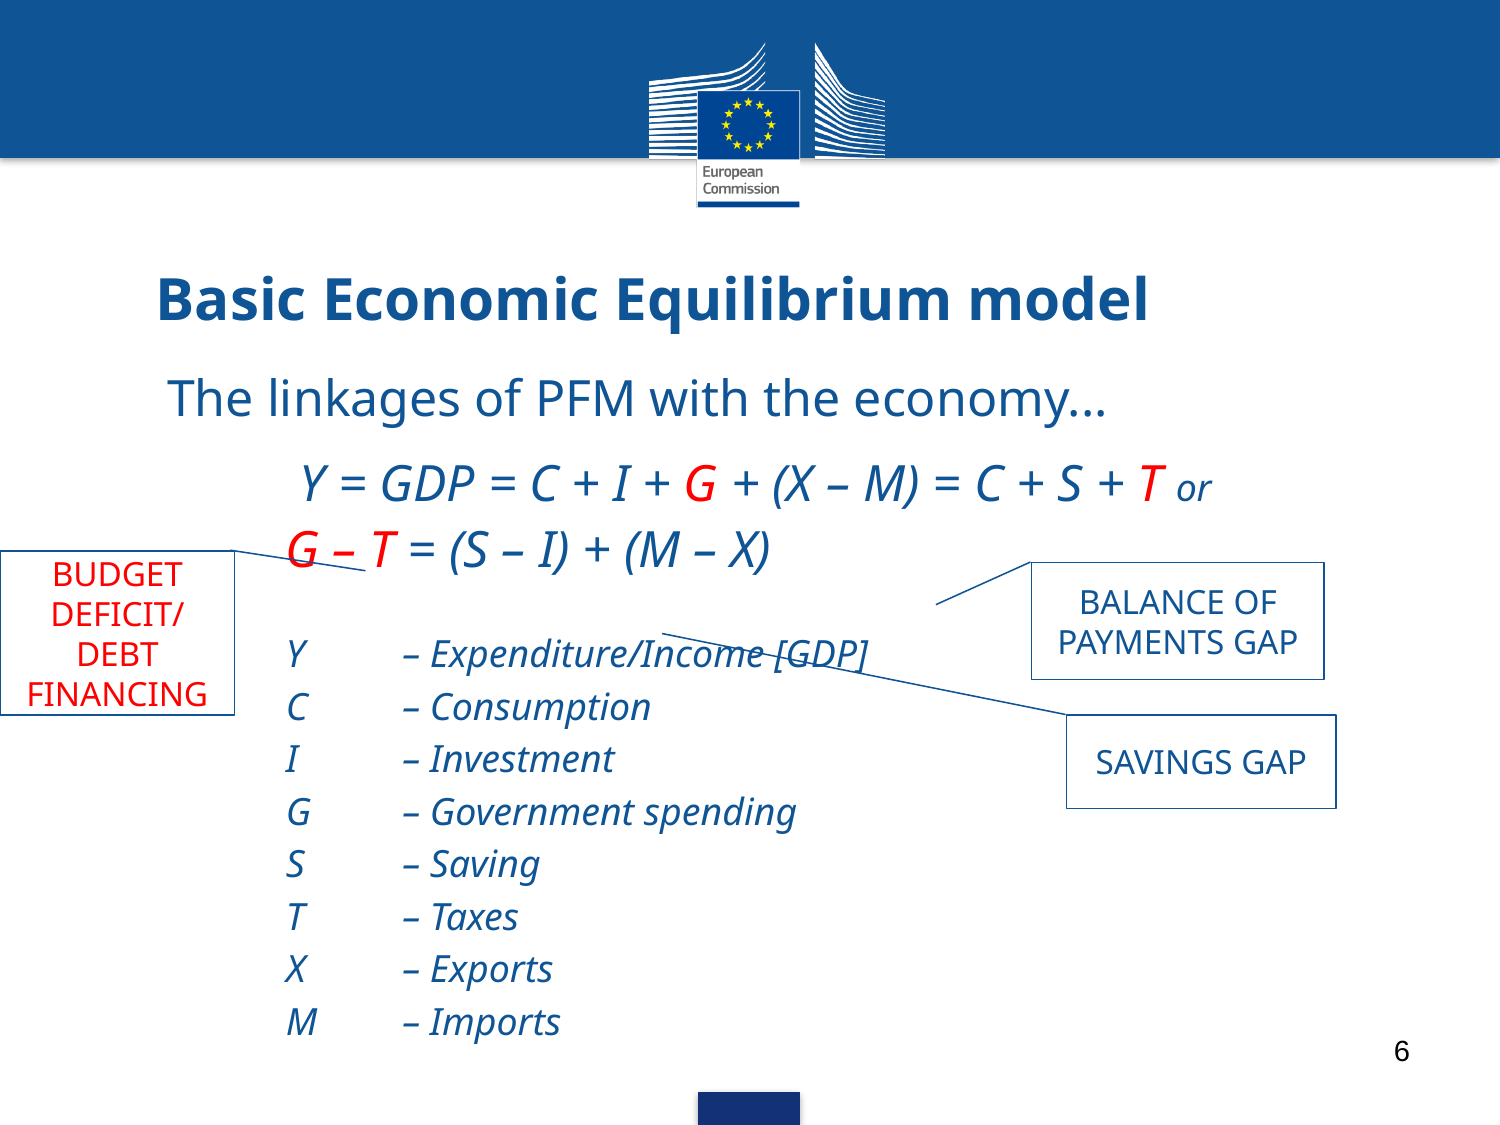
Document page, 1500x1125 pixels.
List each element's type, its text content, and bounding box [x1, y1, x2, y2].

title Basic Economic Equilibrium model [140, 219, 1357, 374]
text_box The linkages of PFM with the economy... Y = GDP = C + I + G + (X – M) = C + S + T or G – T = (S – I) + (M – X) Y – Expenditure/Income [GDP] C – Consumption I – Investment G – Government spending S – Saving T – Taxes X – Exports M – Imports [152, 359, 1359, 1102]
slide_number 6 [1074, 1024, 1426, 1103]
picture [649, 42, 885, 208]
text_box BALANCE OF PAYMENTS GAP [935, 562, 1325, 680]
text_box SAVINGS GAP [662, 633, 1336, 809]
text_box BUDGET DEFICIT/ DEBT FINANCING [0, 550, 366, 715]
